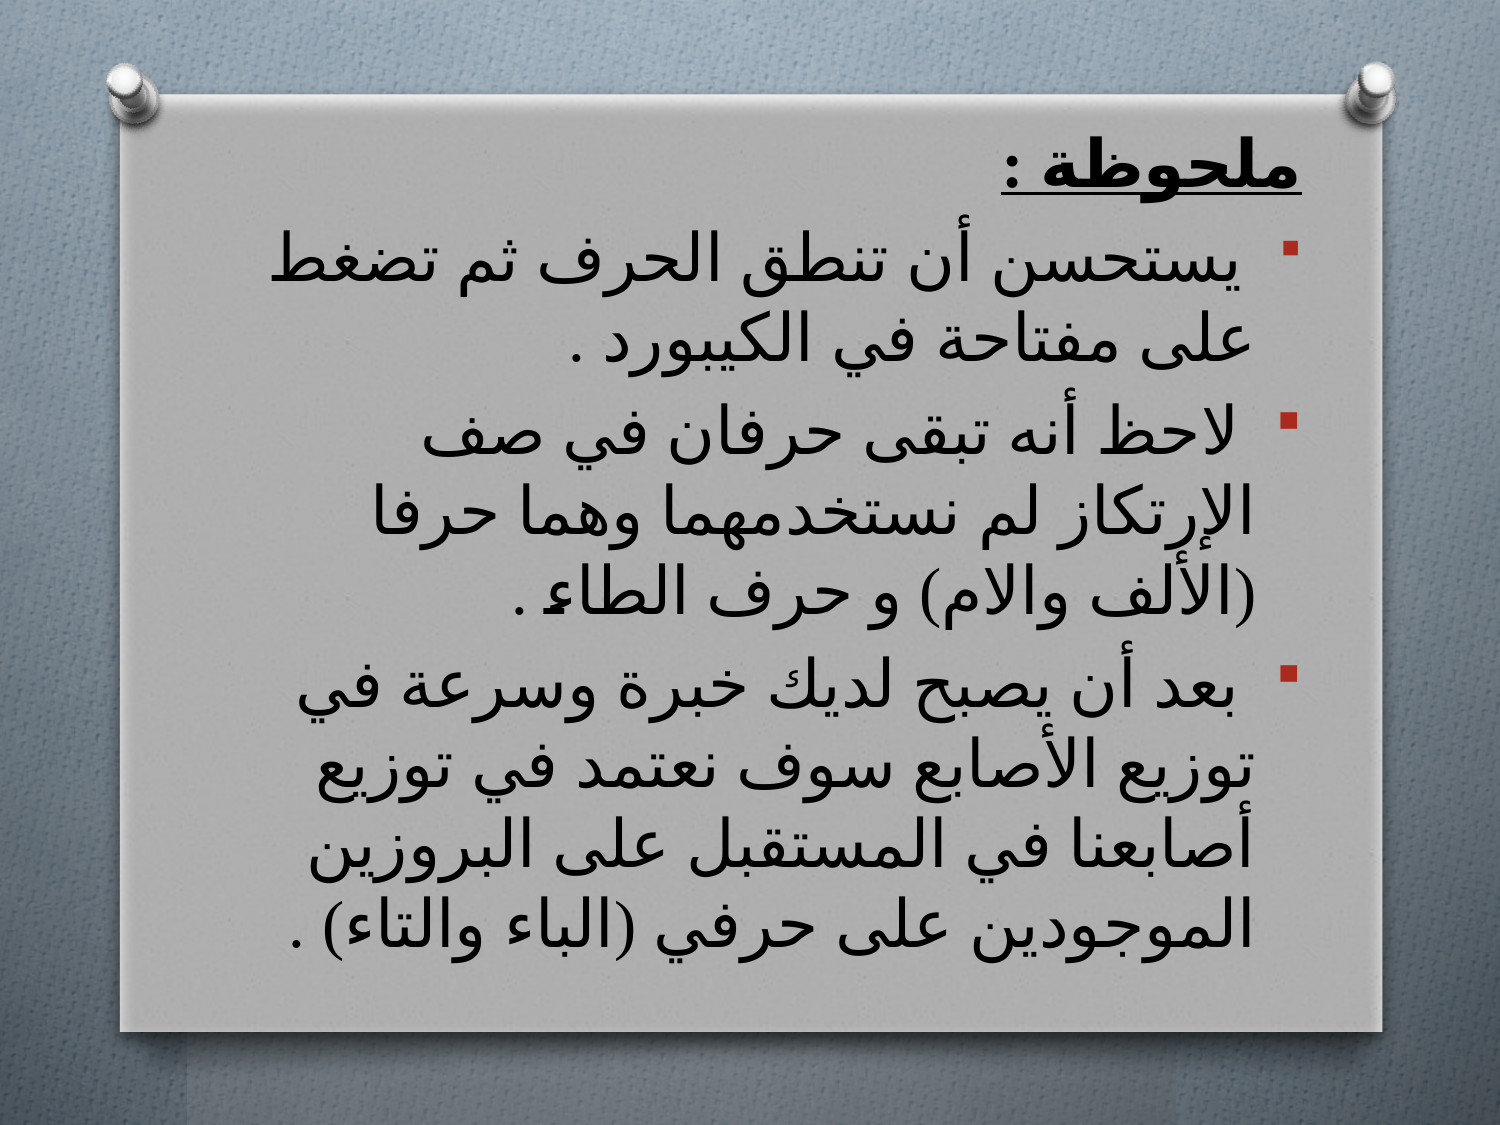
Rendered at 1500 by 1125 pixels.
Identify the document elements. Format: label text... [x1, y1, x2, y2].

list ملحوظة : يستحسن أن تنطق الحرف ثم تضغط على مفتاحة في الكيبورد . لاحظ أنه تبقى حرفان في صف الإرتكاز لم نستخدمهما وهما حرفا (الألف والام) و حرف الطاء . بعد أن يصبح لديك خبرة وسرعة في توزيع الأصابع سوف نعتمد في توزيع أصابعنا في المستقبل على البروزين الموجودين على حرفي (الباء والتاء) . [206, 113, 1317, 917]
picture [1317, 35, 1439, 156]
picture [75, 29, 198, 153]
